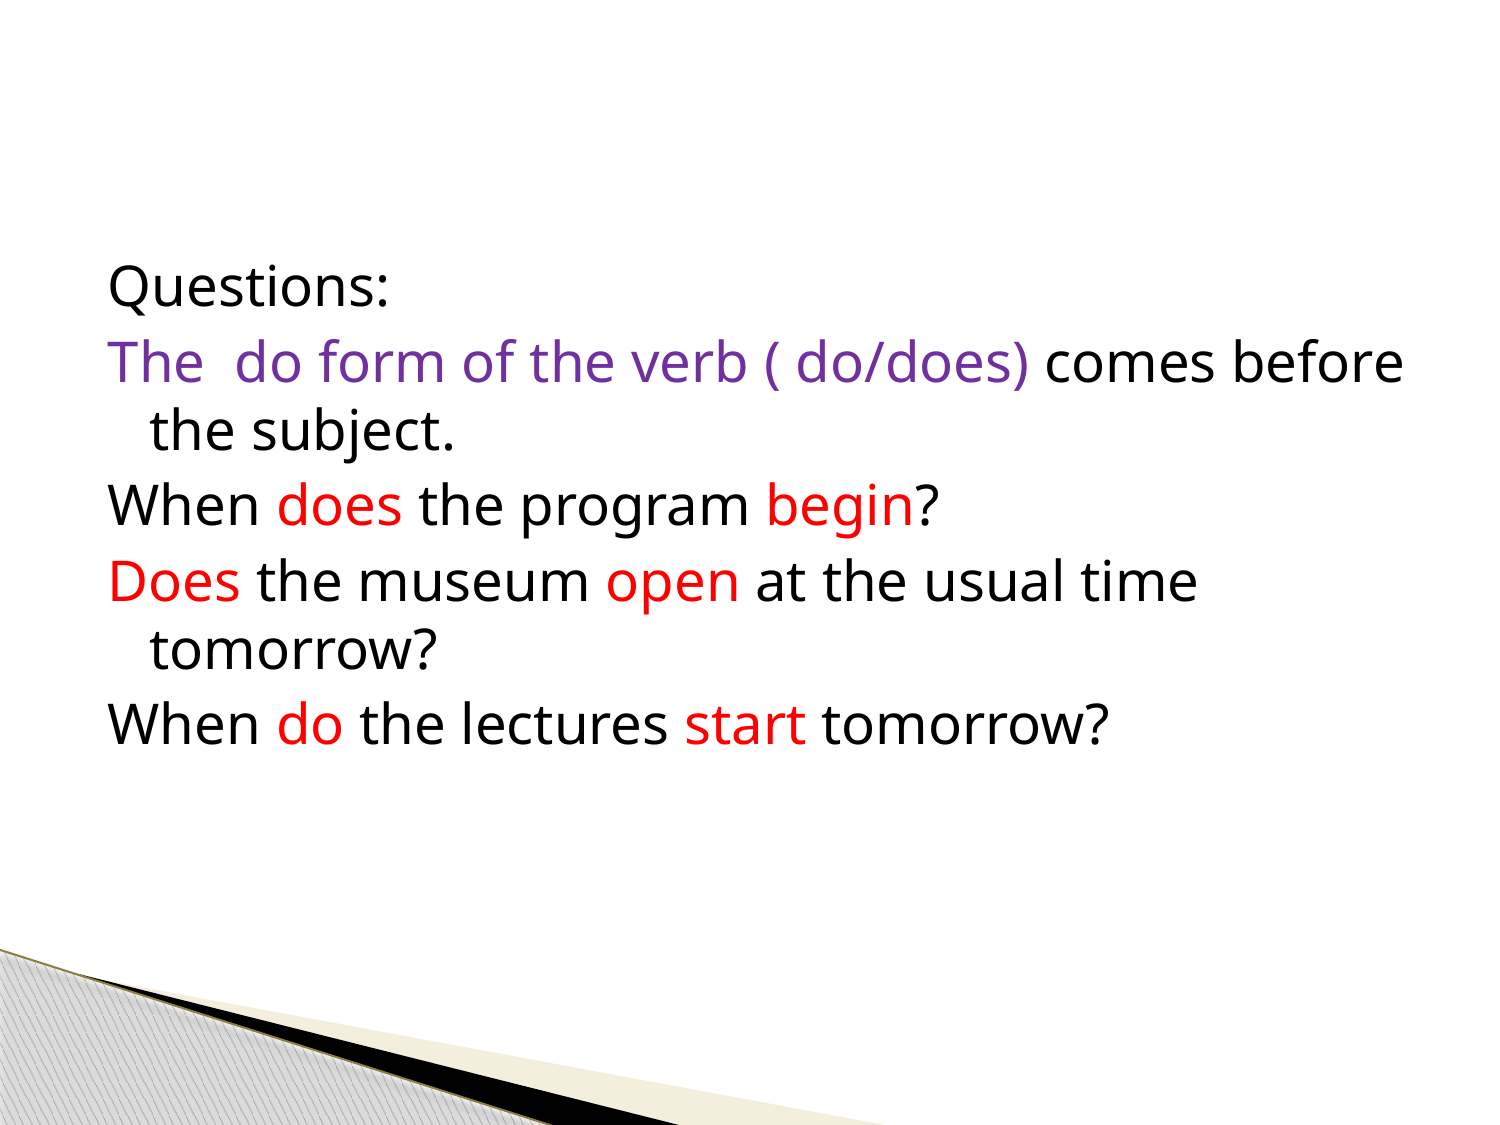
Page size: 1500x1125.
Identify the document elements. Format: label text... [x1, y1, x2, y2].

list Questions: The do form of the verb ( do/does) comes before the subject. When does the program begin? Does the museum open at the usual time tomorrow? When do the lectures start tomorrow? [75, 243, 1425, 986]
